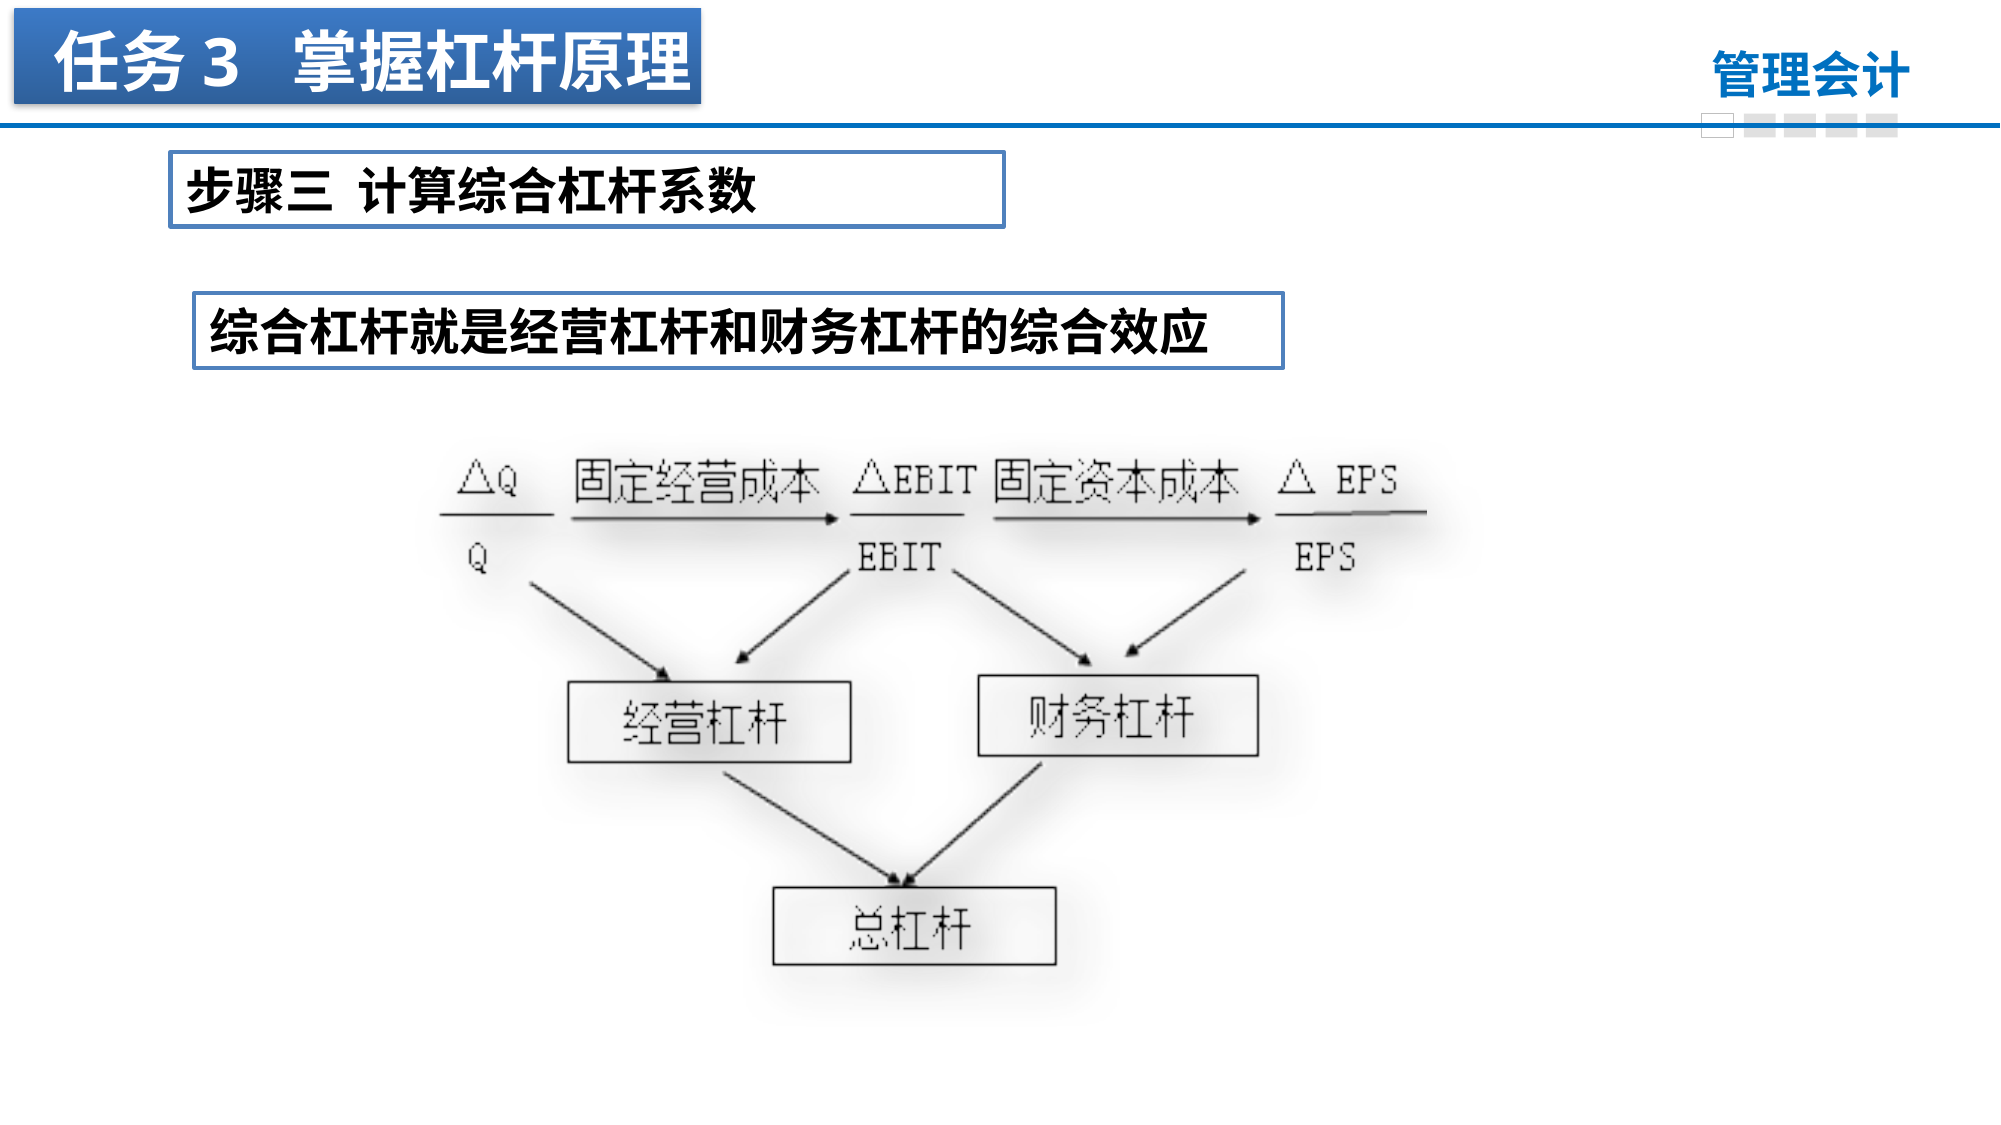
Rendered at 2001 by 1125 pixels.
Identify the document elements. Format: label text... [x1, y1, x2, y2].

picture [434, 449, 1427, 977]
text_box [14, 7, 717, 109]
text_box 步骤三 计算综合杠杆系数 [168, 150, 1006, 229]
text_box 综合杠杆就是经营杠杆和财务杠杆的综合效应 [192, 291, 1285, 370]
